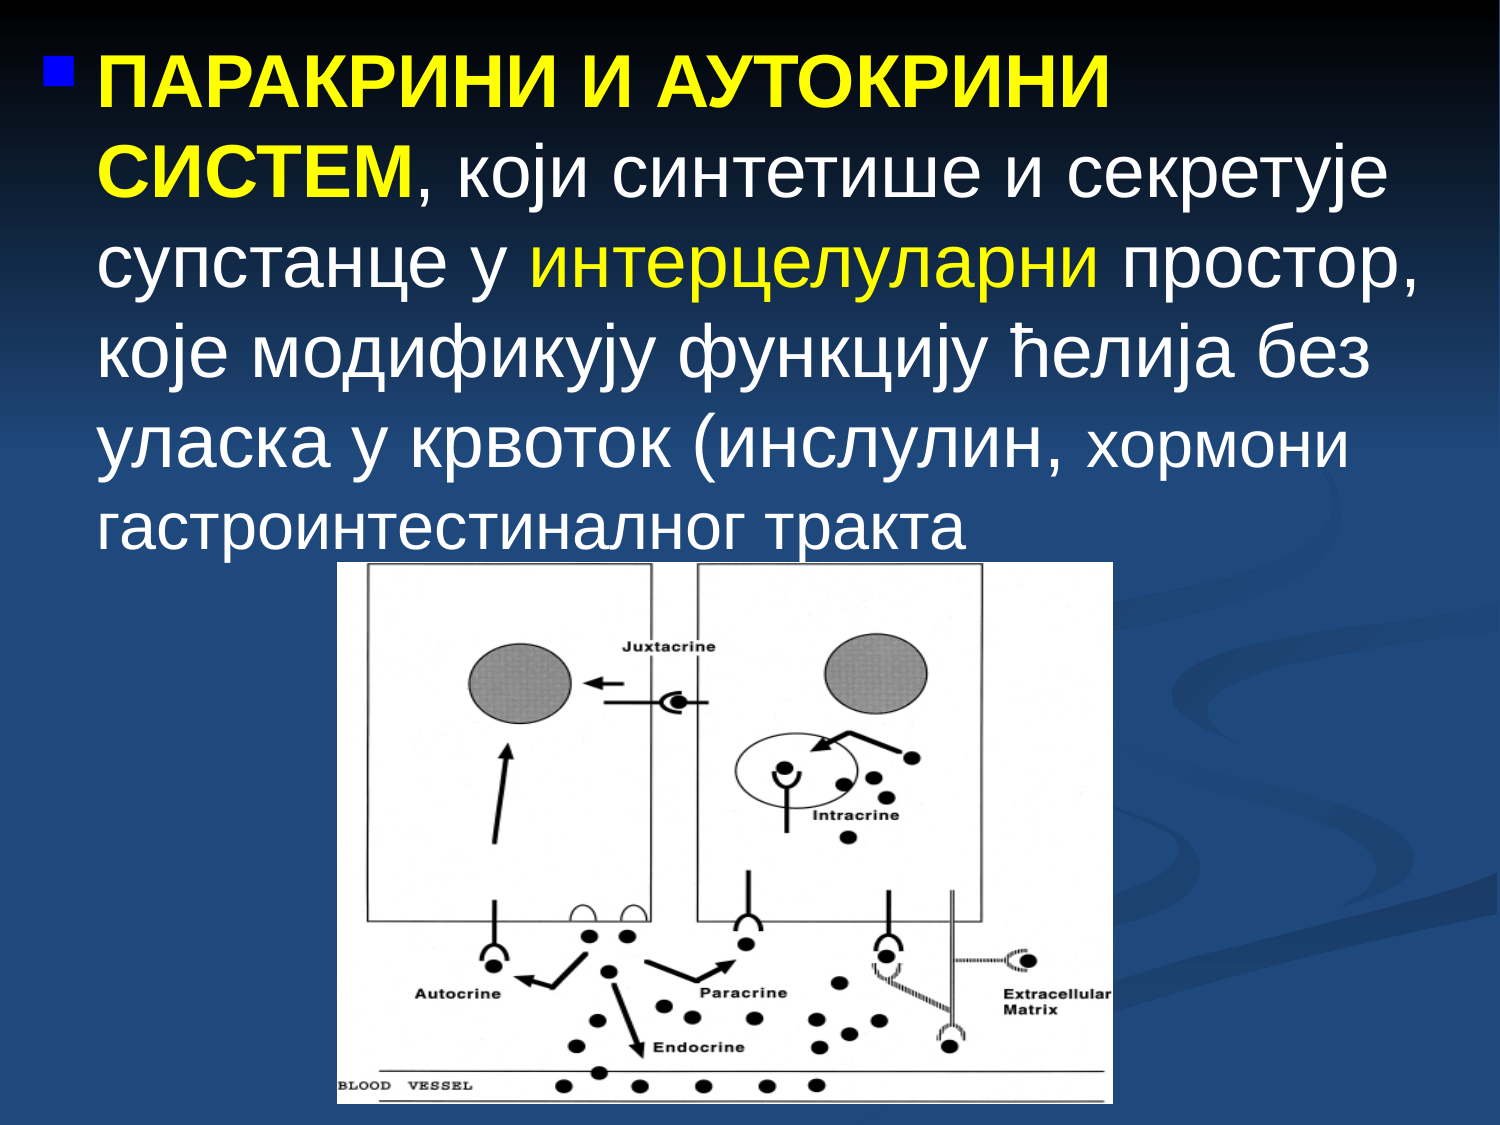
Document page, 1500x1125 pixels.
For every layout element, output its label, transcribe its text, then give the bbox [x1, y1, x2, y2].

picture [337, 562, 1113, 1104]
list ПАРАКРИНИ И АУТОКРИНИ СИСТЕМ, који синтетише и секретује супстанце у интерцелуларни простор, које модификују функцију ћелија без уласка у крвоток (инслулин, хормони гастроинтестиналног тракта [24, 0, 1451, 844]
